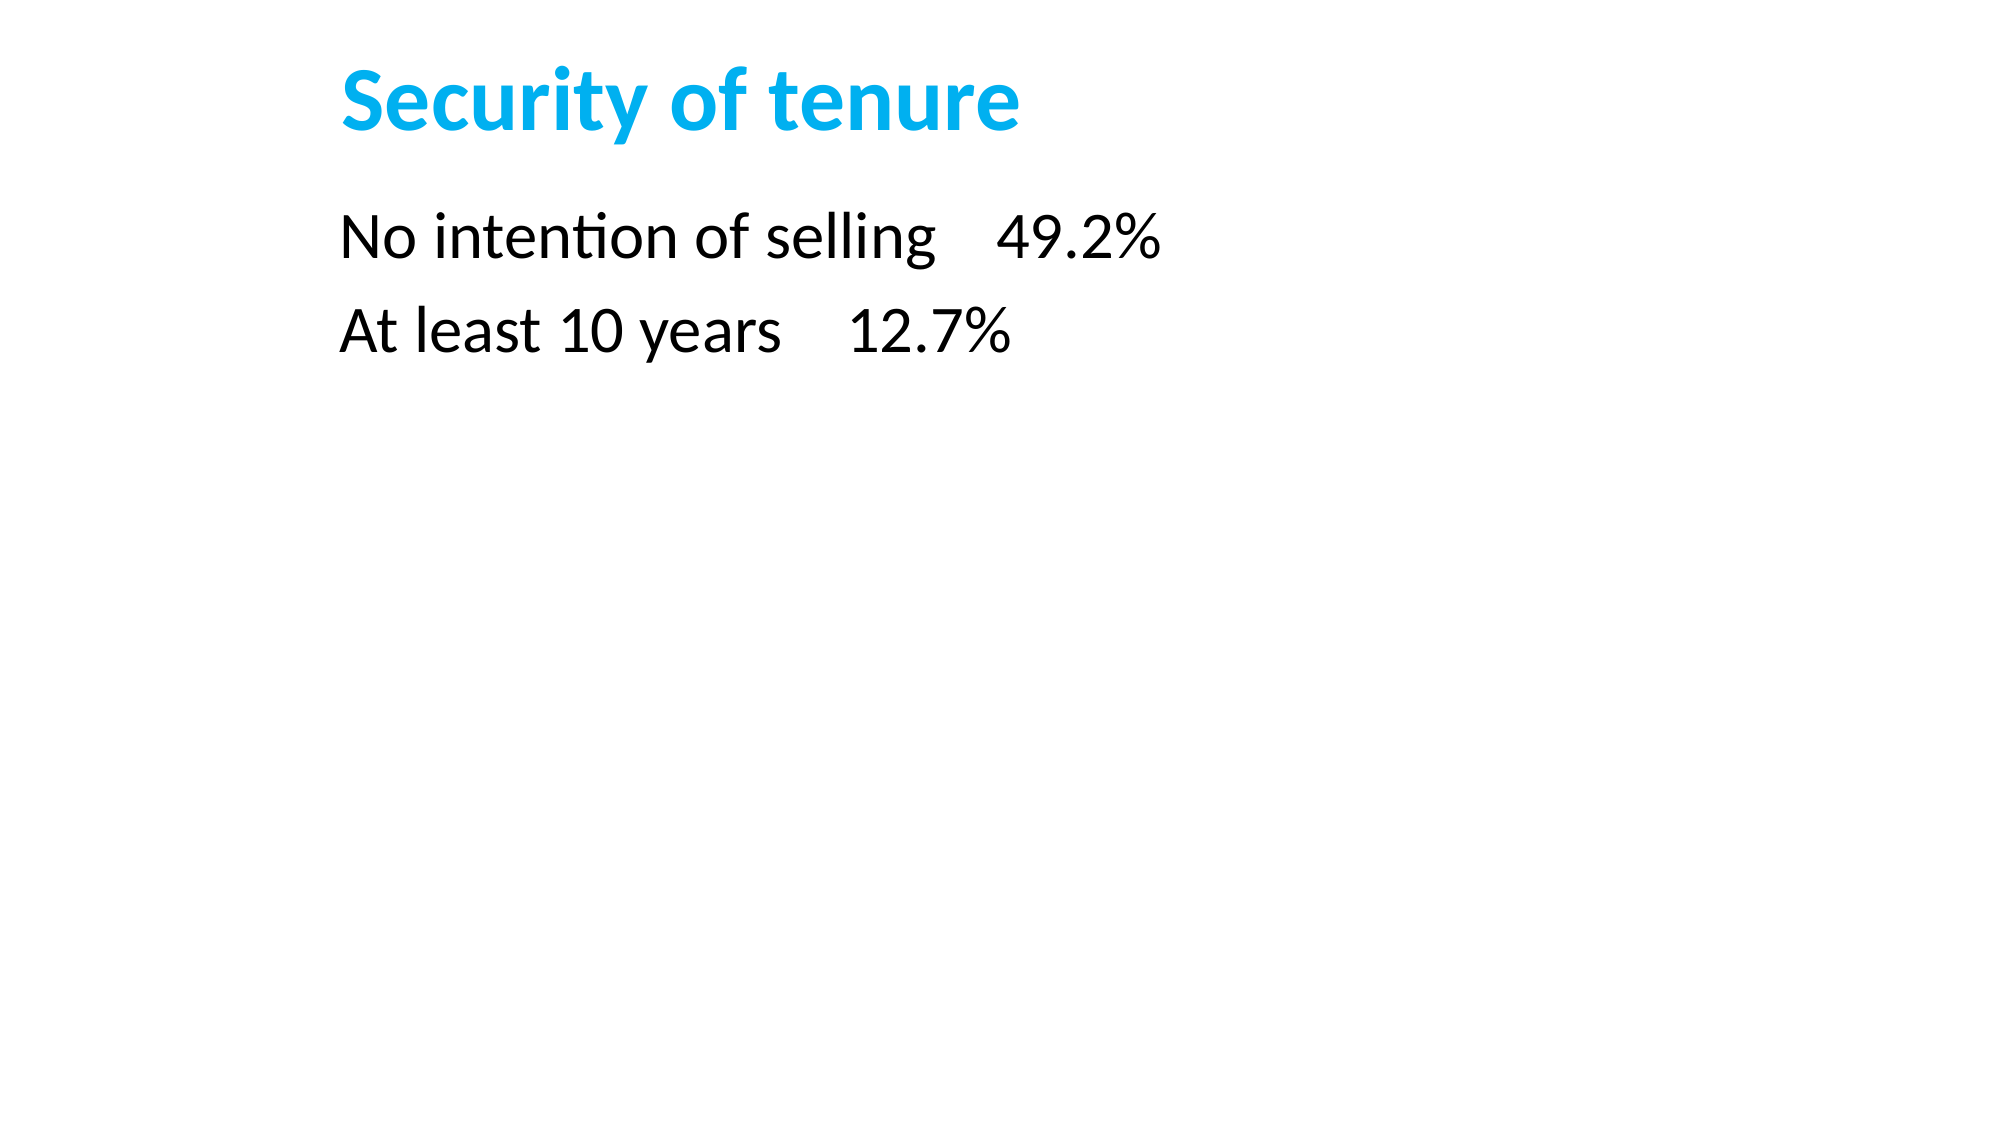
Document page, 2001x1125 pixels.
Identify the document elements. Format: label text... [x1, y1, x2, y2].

title Security of tenure [326, 0, 1677, 188]
list No intention of selling 49.2% At least 10 years 12.7% [324, 184, 1675, 1005]
